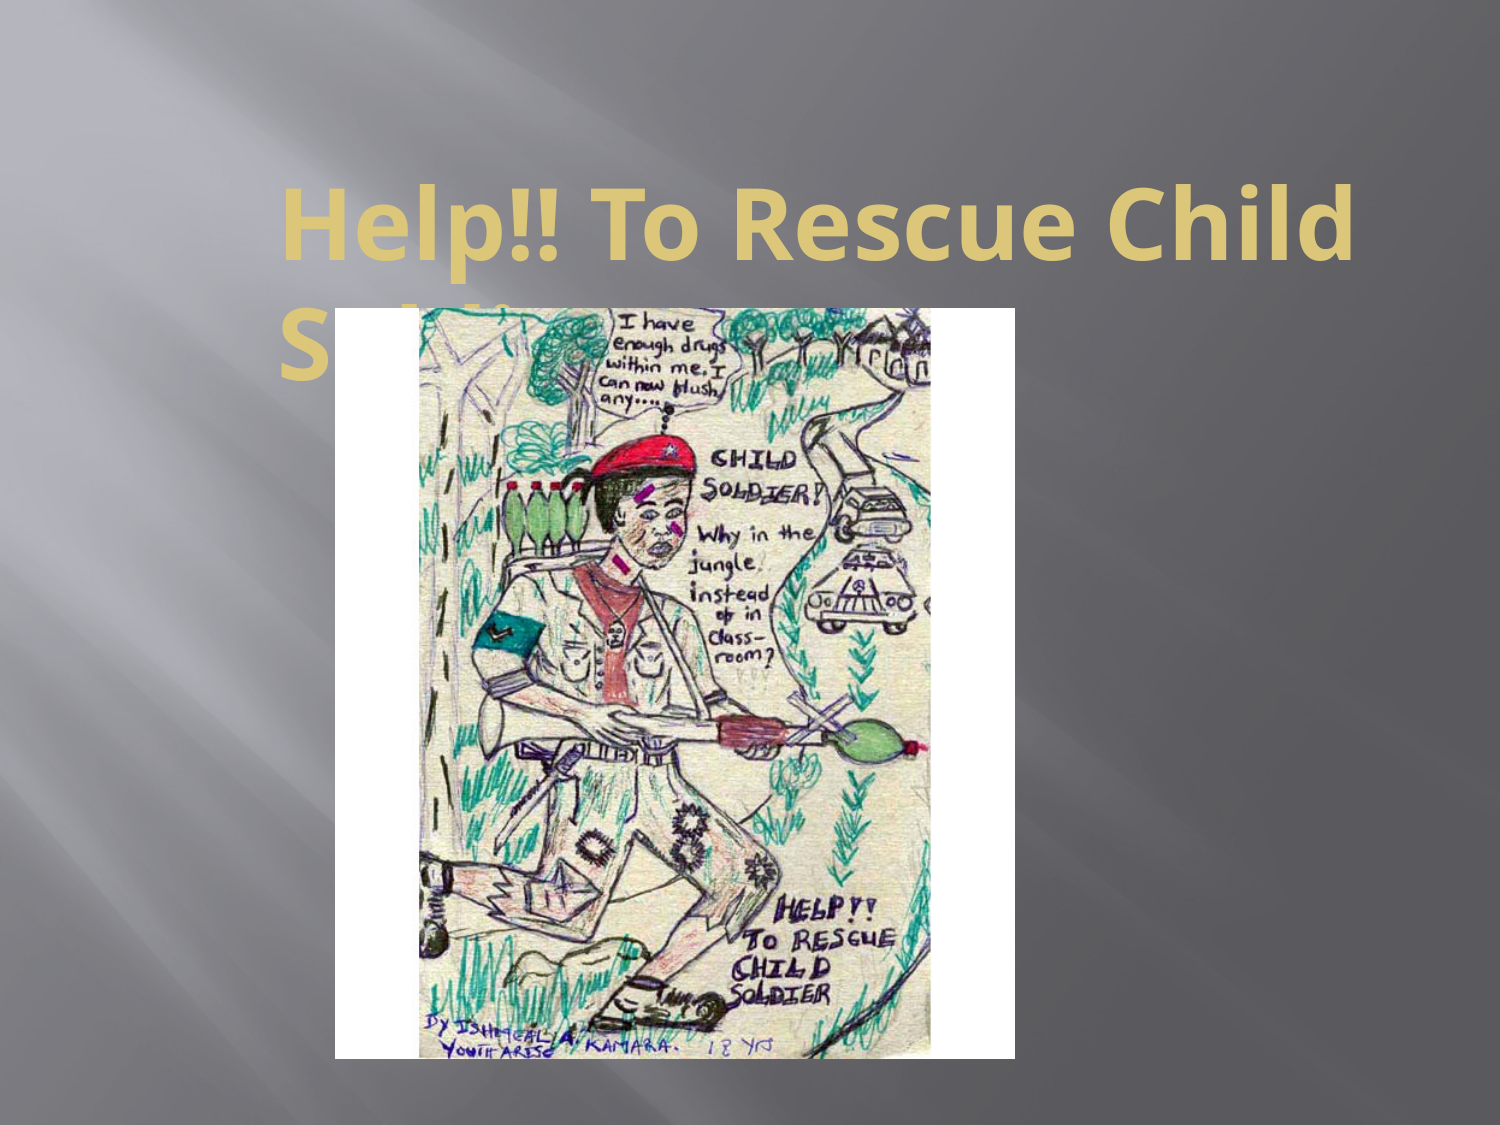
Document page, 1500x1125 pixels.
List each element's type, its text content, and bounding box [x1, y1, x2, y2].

title Help!! To Rescue Child Soldiers [262, 99, 1425, 400]
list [0, 308, 1351, 1060]
